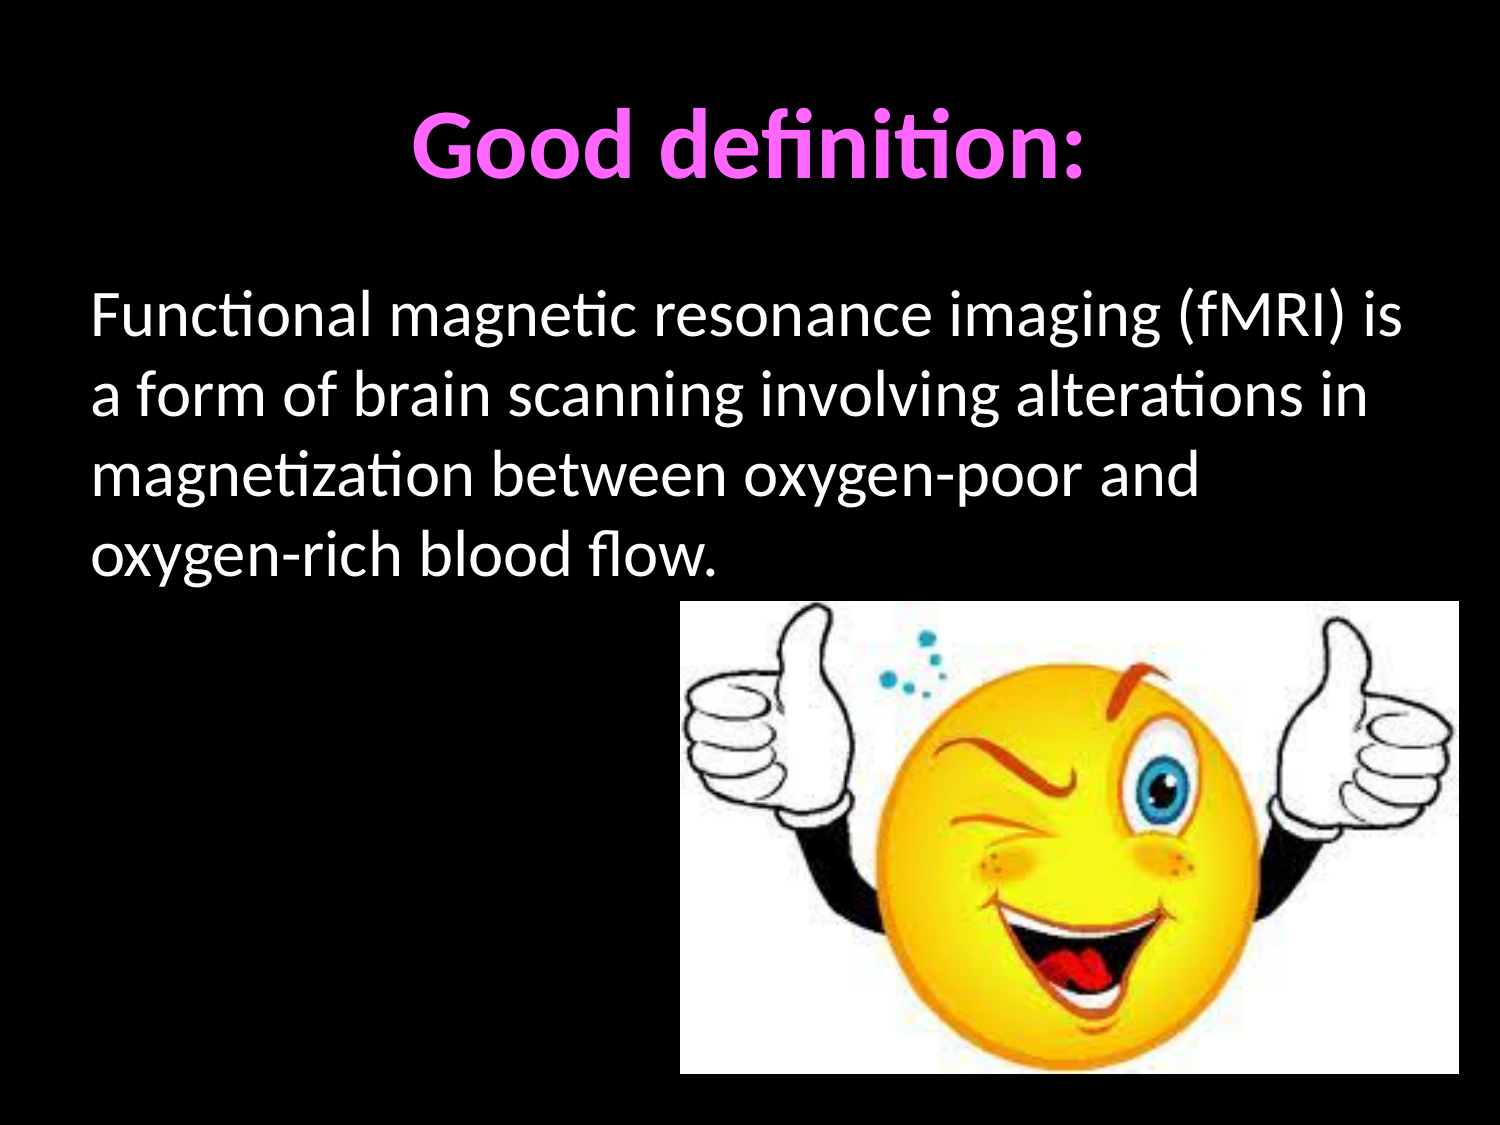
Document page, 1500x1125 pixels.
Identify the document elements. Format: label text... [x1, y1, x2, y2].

title Good definition: [75, 45, 1425, 233]
picture [680, 600, 1459, 1074]
list Functional magnetic resonance imaging (fMRI) is a form of brain scanning involving alterations in magnetization between oxygen-poor and oxygen-rich blood flow. [75, 262, 1425, 1005]
